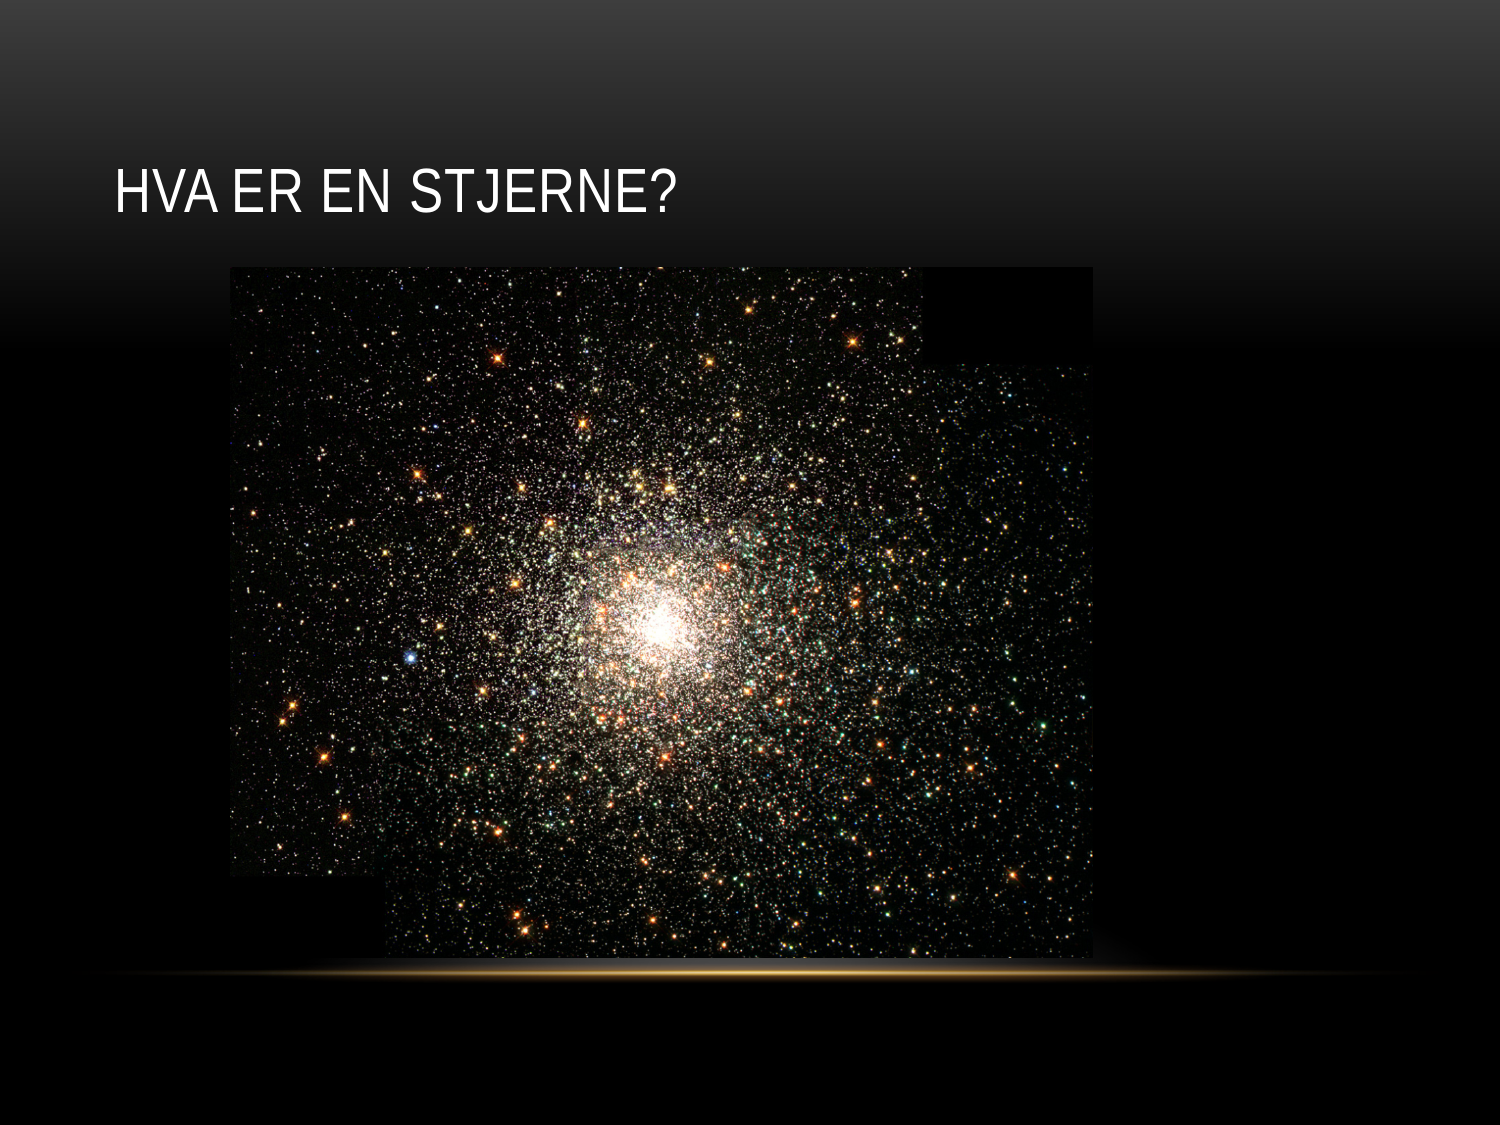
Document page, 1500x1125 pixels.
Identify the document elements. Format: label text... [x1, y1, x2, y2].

picture [0, 0, 1500, 1125]
title Hva er en stjerne? [99, 45, 1400, 233]
